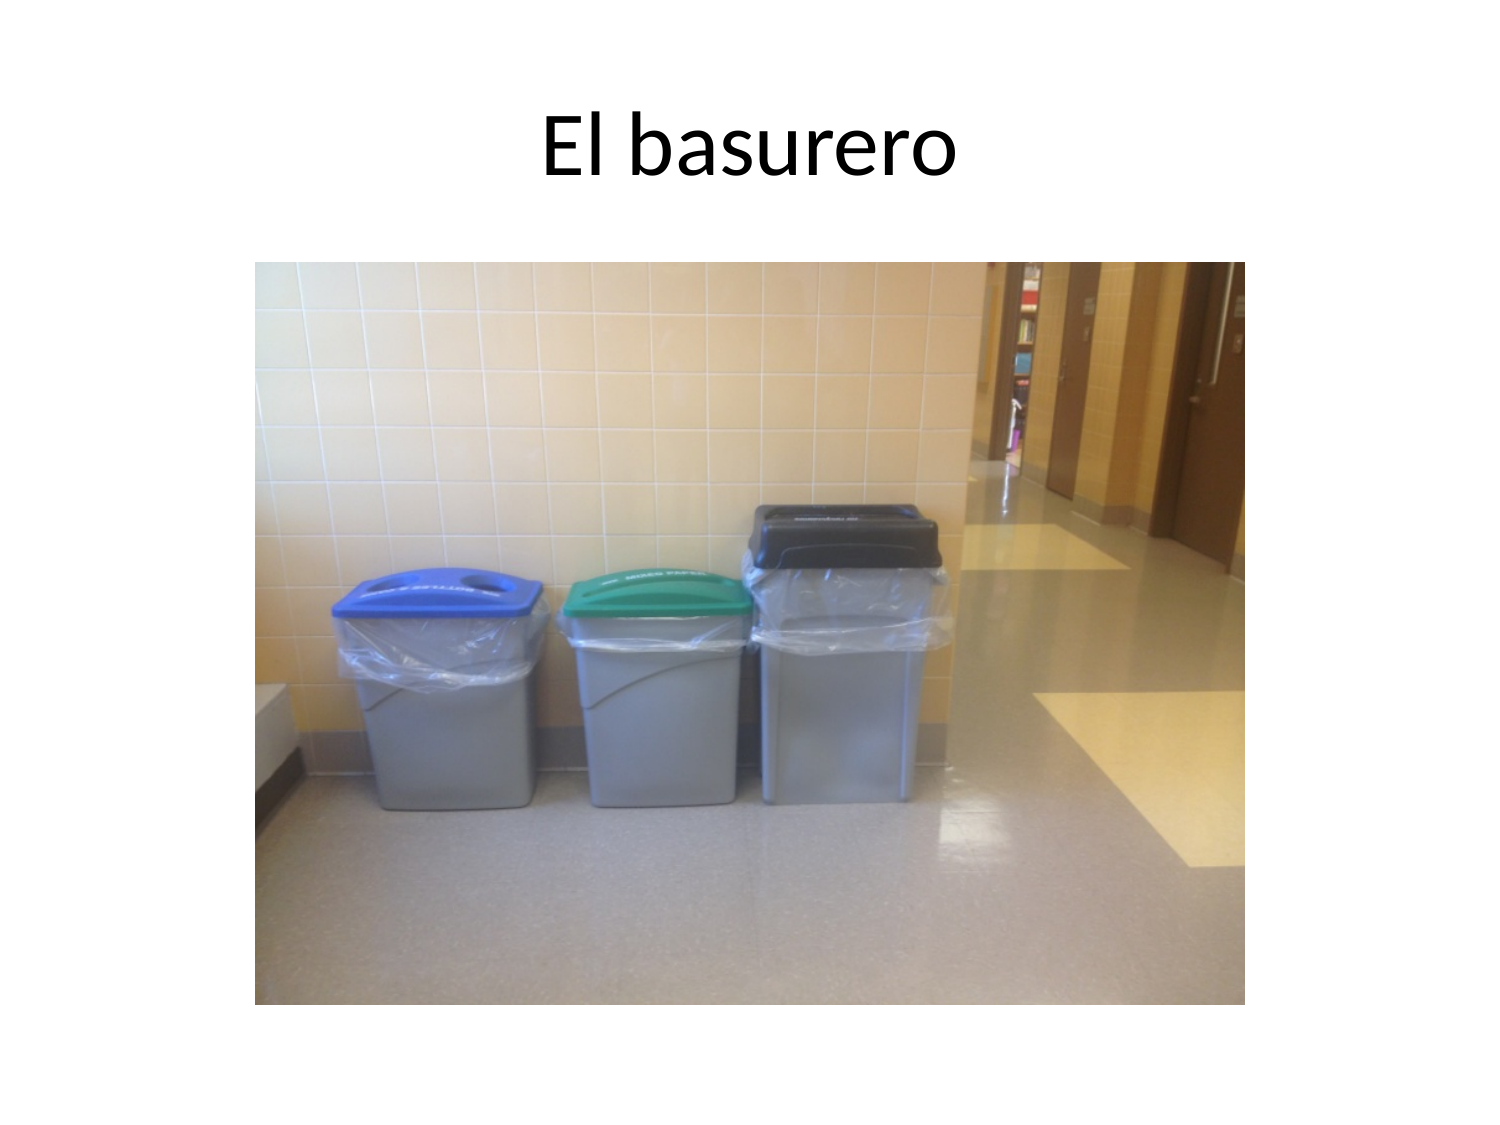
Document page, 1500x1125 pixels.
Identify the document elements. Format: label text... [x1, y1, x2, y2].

title El basurero [75, 45, 1425, 233]
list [74, 262, 1426, 1006]
